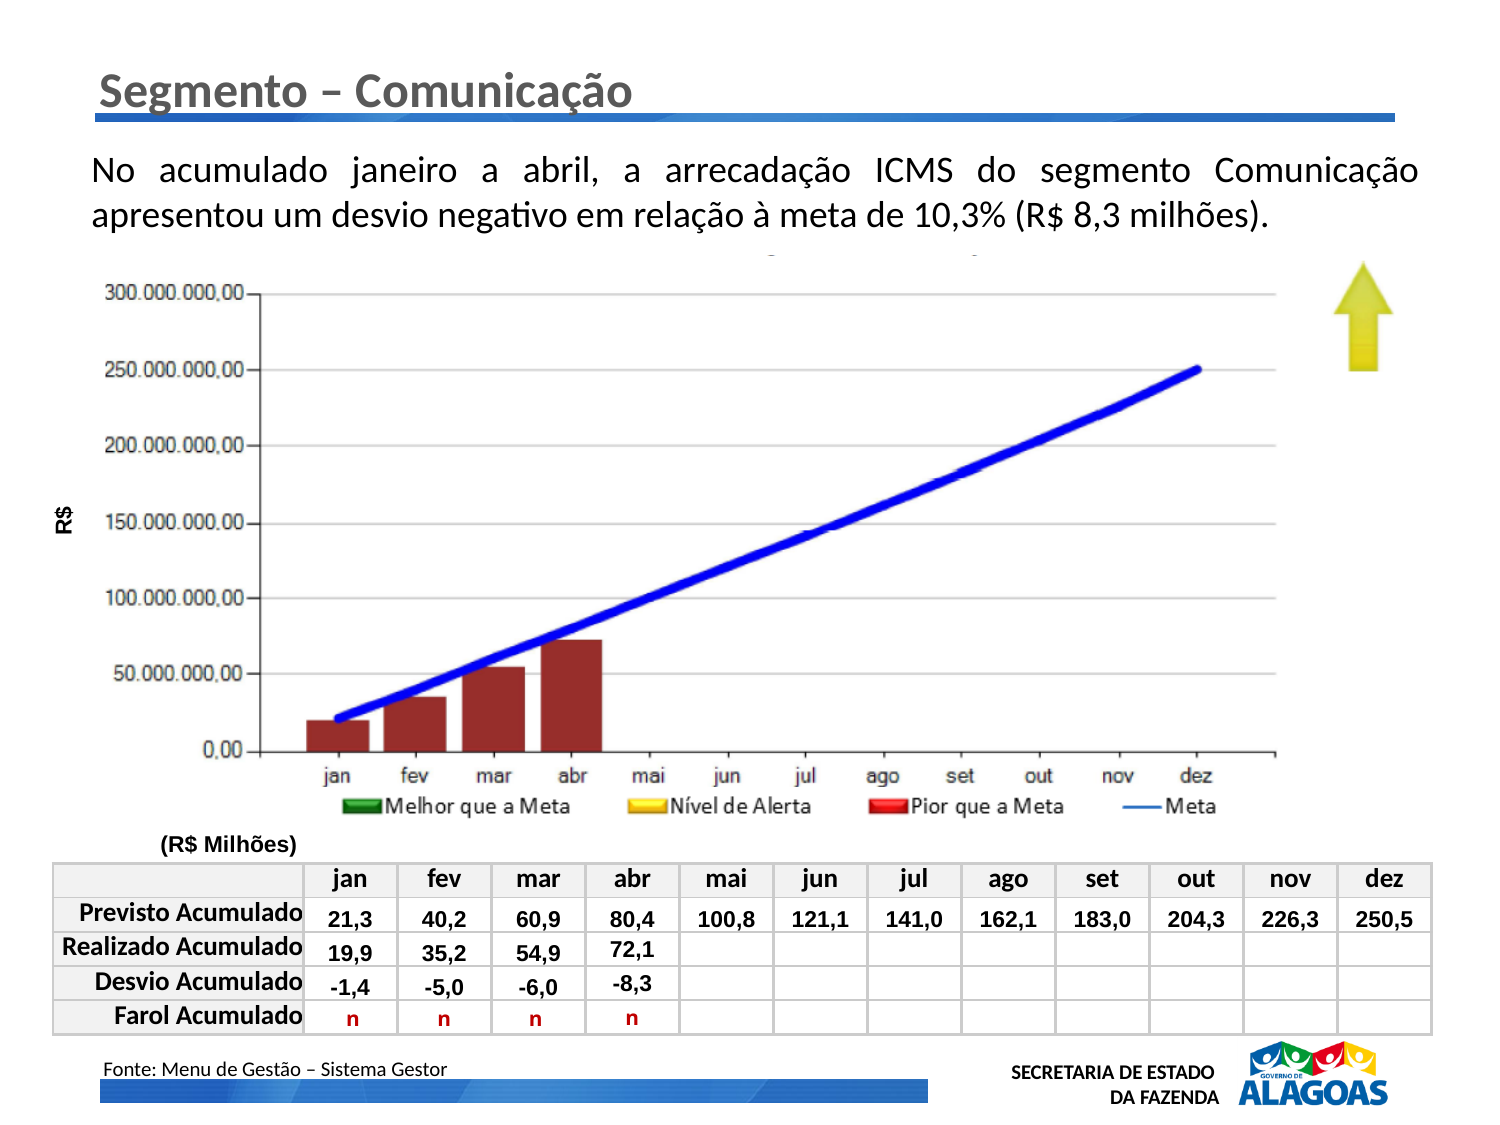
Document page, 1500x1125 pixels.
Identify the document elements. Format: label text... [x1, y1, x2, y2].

table_cell [1151, 933, 1242, 965]
table_cell [869, 933, 960, 965]
table_cell Desvio Acumulado [54, 967, 302, 999]
table_cell 250,5 [1339, 898, 1430, 931]
table_cell 80,4 [587, 898, 678, 931]
table_cell [775, 967, 866, 999]
text_box No acumulado janeiro a abril, a arrecadação ICMS do segmento Comunicação apresentou um desvio negativo em relação à meta de 10,3% (R$ 8,3 milhões). [76, 137, 1436, 242]
table_header jan [305, 865, 396, 897]
table_cell Previsto Acumulado [54, 898, 302, 931]
table_header nov [1245, 865, 1336, 897]
table_cell [1245, 1001, 1336, 1033]
table_cell [1057, 967, 1148, 999]
table_cell [681, 967, 772, 999]
table_cell [1245, 967, 1336, 999]
table_cell [1339, 1001, 1430, 1033]
table_header fev [399, 865, 490, 897]
table_cell [1057, 1001, 1148, 1033]
table_cell -1,4 [305, 967, 396, 999]
table_cell 35,2 [399, 933, 490, 965]
table_header [54, 865, 302, 897]
table_header mar [493, 865, 584, 897]
table_header set [1057, 865, 1148, 897]
table_cell [1057, 933, 1148, 965]
table_cell n [305, 1001, 396, 1033]
picture [100, 1079, 928, 1103]
table_header jun [775, 865, 866, 897]
table_cell [681, 933, 772, 965]
table_cell [681, 1001, 772, 1033]
table_cell [775, 933, 866, 965]
text_box Fonte: Menu de Gestão – Sistema Gestor [88, 1048, 609, 1088]
table_cell [869, 1001, 960, 1033]
table_header out [1151, 865, 1242, 897]
table_cell -5,0 [399, 967, 490, 999]
table_cell [1151, 967, 1242, 999]
table_cell n [493, 1001, 584, 1033]
table_cell [869, 967, 960, 999]
table_header ago [963, 865, 1054, 897]
table_cell 19,9 [305, 933, 396, 965]
table_cell [963, 967, 1054, 999]
table_cell n [587, 1001, 678, 1033]
table_cell [1339, 933, 1430, 965]
title Segmento – Comunicação [85, 50, 1436, 137]
table_cell [963, 1001, 1054, 1033]
text_box R$ [41, 491, 84, 551]
table_cell Realizado Acumulado [54, 933, 302, 965]
table_cell 100,8 [681, 898, 772, 931]
table_cell [1339, 967, 1430, 999]
picture [1237, 1037, 1389, 1108]
table_cell [775, 1001, 866, 1033]
table_cell 72,1 [587, 933, 678, 965]
table_cell 141,0 [869, 898, 960, 931]
table_cell n [399, 1001, 490, 1033]
table_header jul [869, 865, 960, 897]
table_header dez [1339, 865, 1430, 897]
picture [105, 255, 1395, 787]
table_cell [1151, 1001, 1242, 1033]
table_cell [1245, 933, 1336, 965]
table_cell 60,9 [493, 898, 584, 931]
table_cell 226,3 [1245, 898, 1336, 931]
table_cell Farol Acumulado [54, 1001, 302, 1033]
table_cell 121,1 [775, 898, 866, 931]
table_cell -6,0 [493, 967, 584, 999]
table_cell -8,3 [587, 967, 678, 999]
table_cell 204,3 [1151, 898, 1242, 931]
table_cell 21,3 [305, 898, 396, 931]
table_cell [963, 933, 1054, 965]
table_cell 40,2 [399, 898, 490, 931]
table_cell 54,9 [493, 933, 584, 965]
table_header abr [587, 865, 678, 897]
table_cell 162,1 [963, 898, 1054, 931]
text_box (R$ Milhões) [145, 822, 313, 862]
picture [339, 792, 1220, 823]
table_cell 183,0 [1057, 898, 1148, 931]
table_header mai [681, 865, 772, 897]
